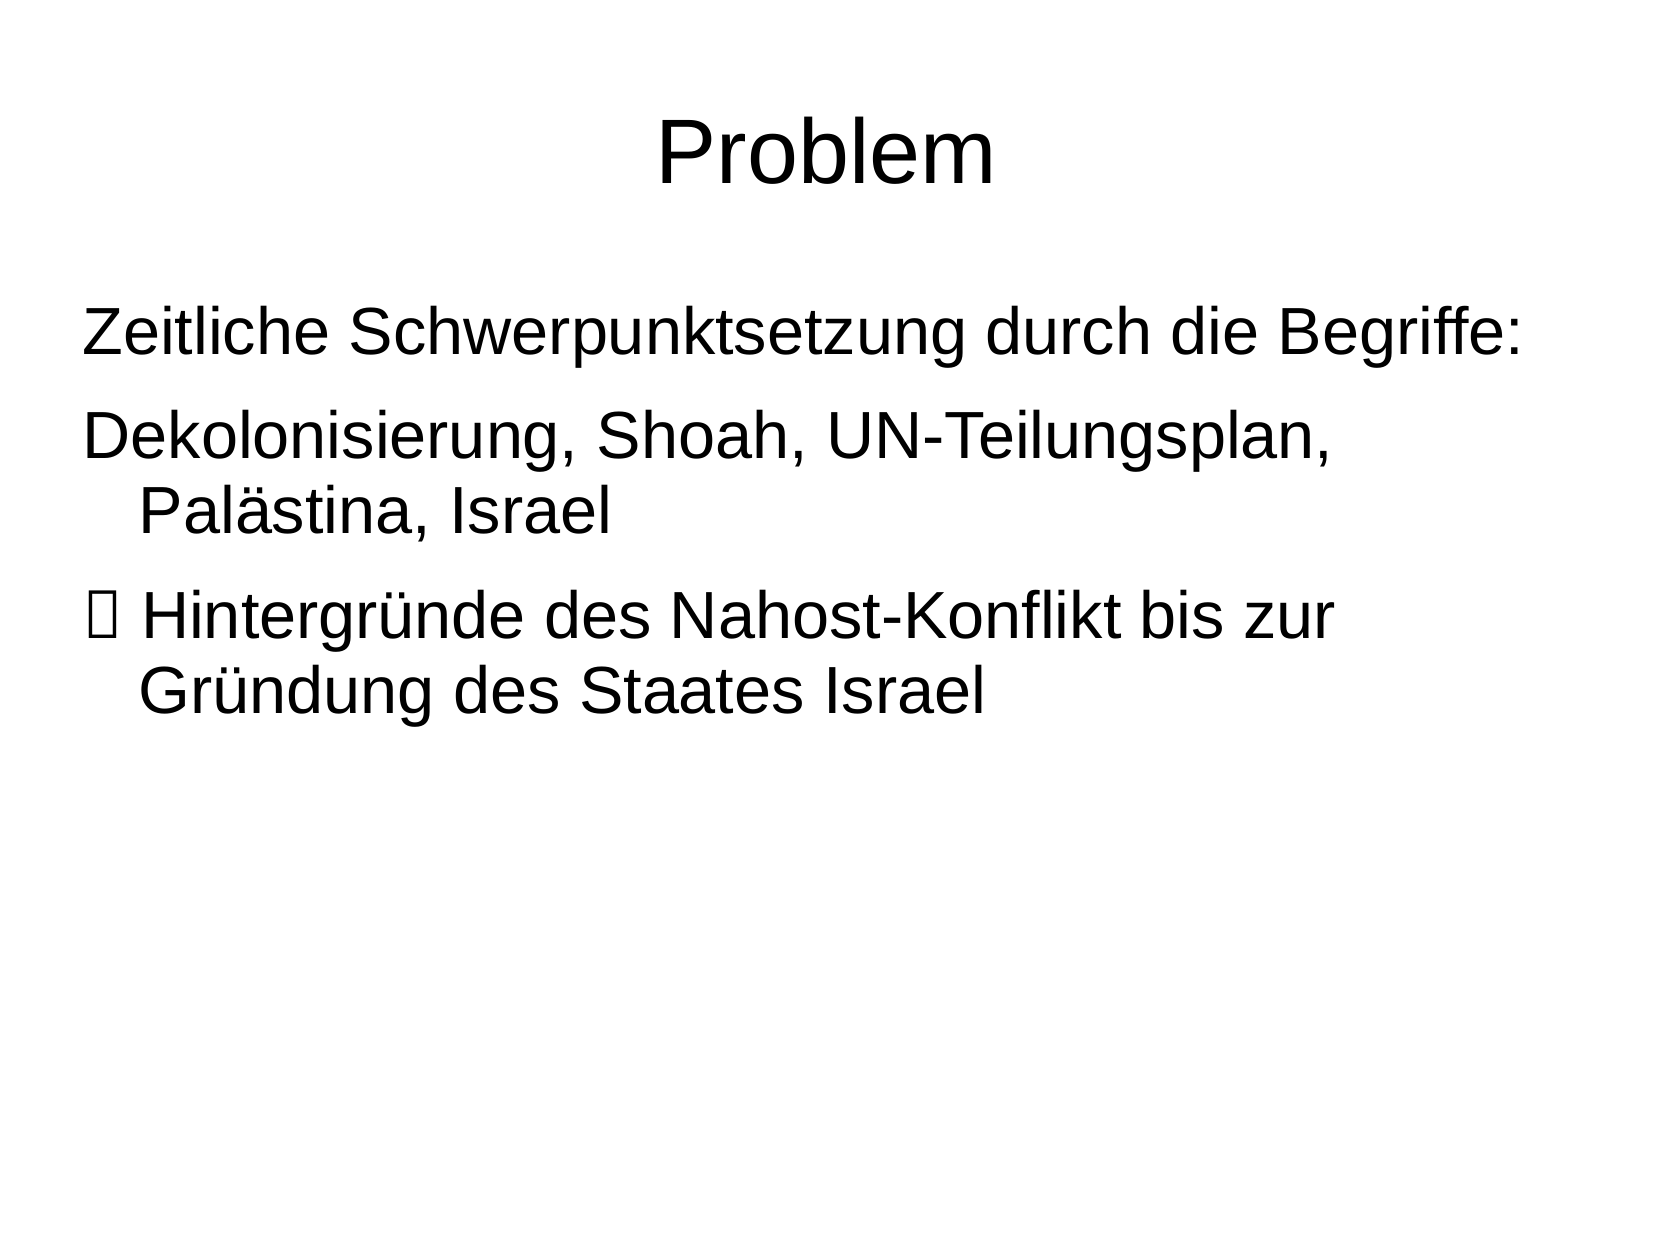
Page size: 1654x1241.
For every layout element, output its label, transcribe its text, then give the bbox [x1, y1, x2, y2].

list Zeitliche Schwerpunktsetzung durch die Begriffe: Dekolonisierung, Shoah, UN-Teilungsplan, Palästina, Israel  Hintergründe des Nahost-Konflikt bis zur Gründung des Staates Israel [82, 290, 1571, 1010]
title Problem [82, 49, 1571, 257]
